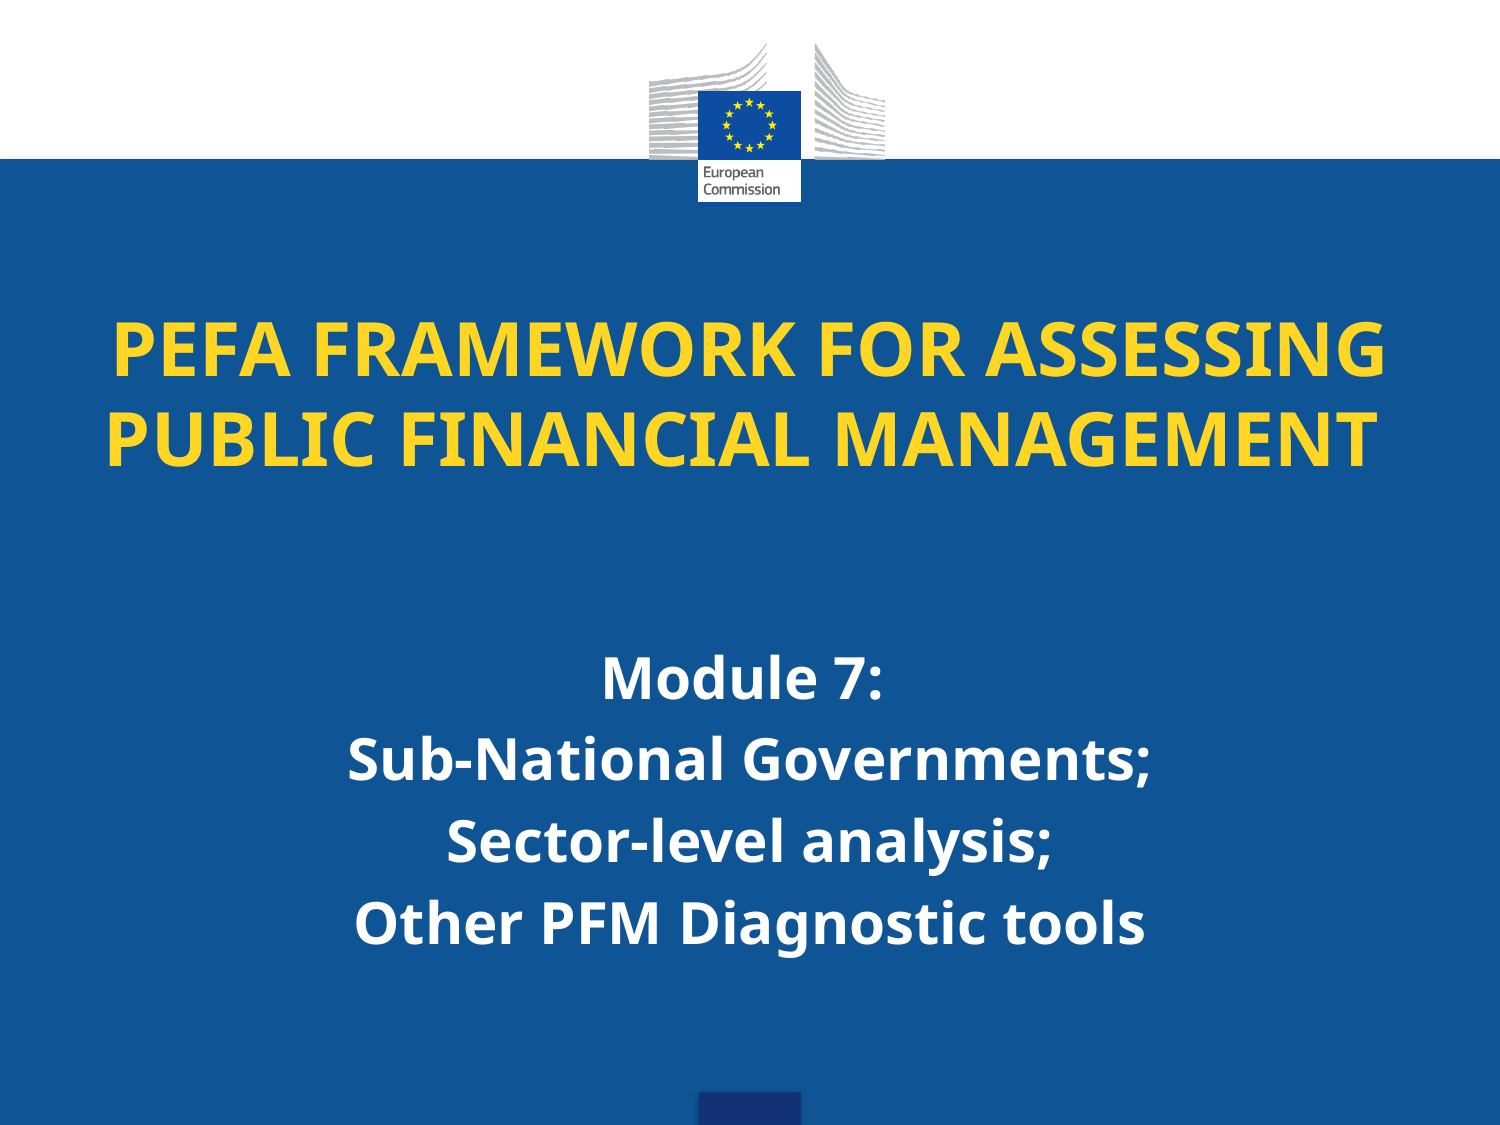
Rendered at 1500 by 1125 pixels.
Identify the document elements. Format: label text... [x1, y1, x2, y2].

subtitle Module 7: Sub-National Governments; Sector-level analysis; Other PFM Diagnostic tools [0, 633, 1500, 905]
title PEFA FRAMEWORK FOR ASSESSING PUBLIC FINANCIAL MANAGEMENT [0, 231, 1500, 551]
